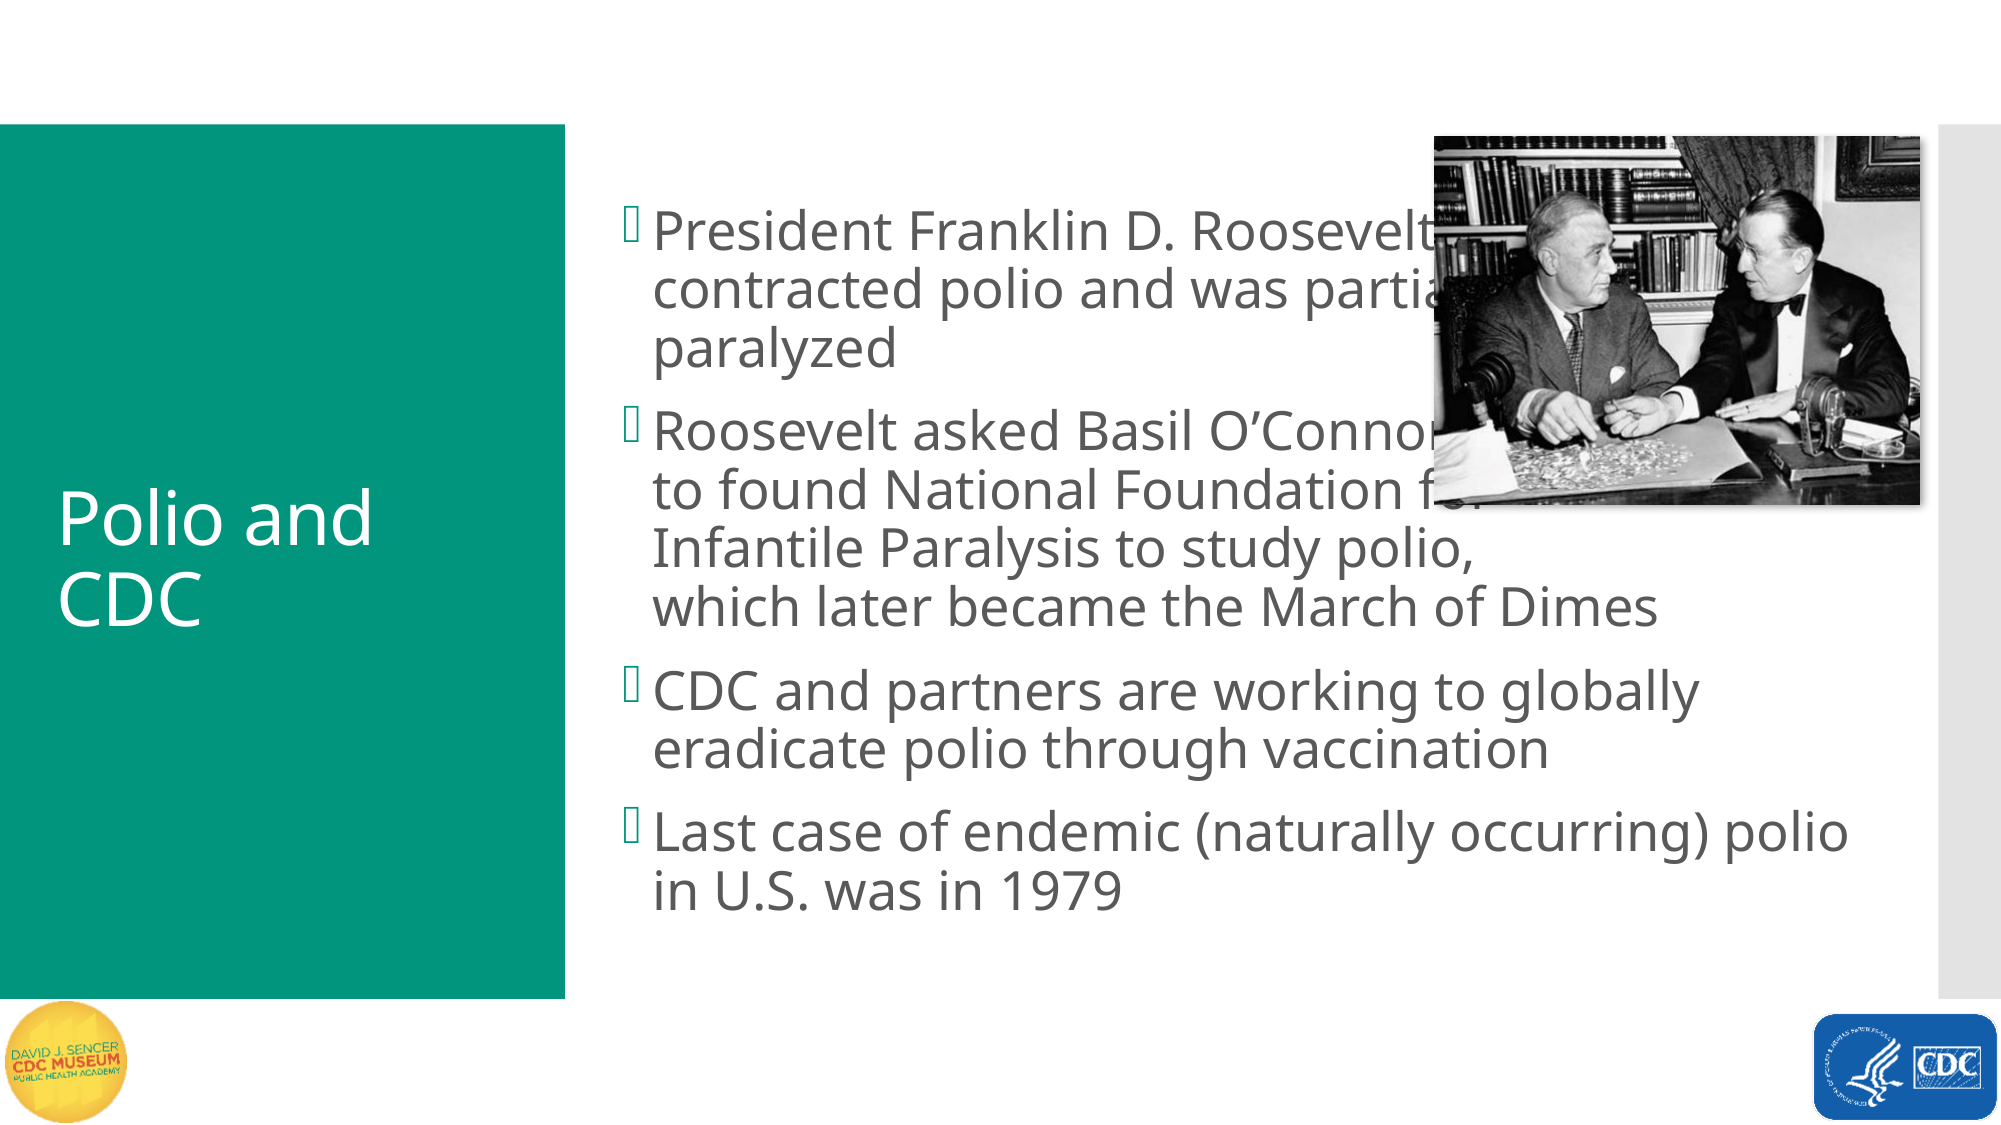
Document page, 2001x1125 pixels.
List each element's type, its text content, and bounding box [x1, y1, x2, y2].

picture [1434, 136, 1920, 505]
picture [4, 1001, 127, 1123]
picture [1801, 1006, 2000, 1125]
title Polio and CDC [41, 184, 525, 940]
list President Franklin D. Roosevelt contracted polio and was partially paralyzed Roosevelt asked Basil O’Connor to found National Foundation for Infantile Paralysis to study polio, which later became the March of Dimes CDC and partners are working to globally eradicate polio through vaccination Last case of endemic (naturally occurring) polio in U.S. was in 1979 [607, 136, 1908, 989]
